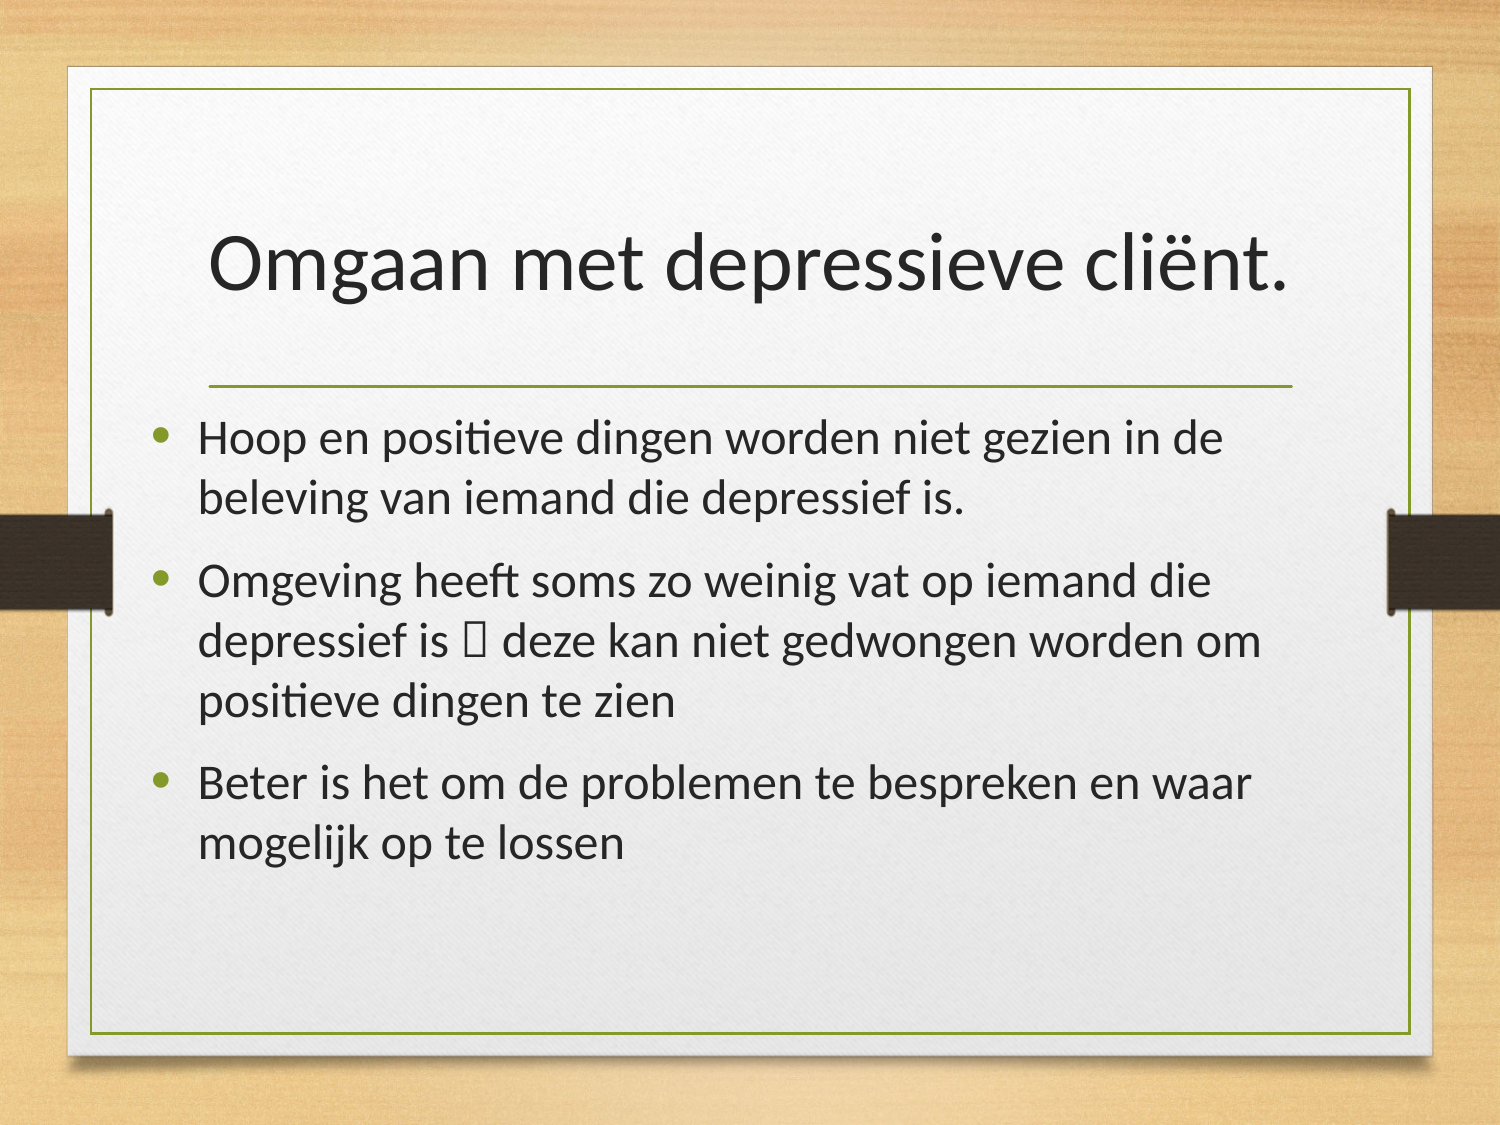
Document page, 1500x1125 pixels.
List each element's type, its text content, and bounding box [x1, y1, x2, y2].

title Omgaan met depressieve cliënt. [193, 150, 1309, 365]
picture [0, 0, 1500, 1125]
list Hoop en positieve dingen worden niet gezien in de beleving van iemand die depressief is. Omgeving heeft soms zo weinig vat op iemand die depressief is  deze kan niet gedwongen worden om positieve dingen te zien Beter is het om de problemen te bespreken en waar mogelijk op te lossen [135, 397, 1412, 1000]
